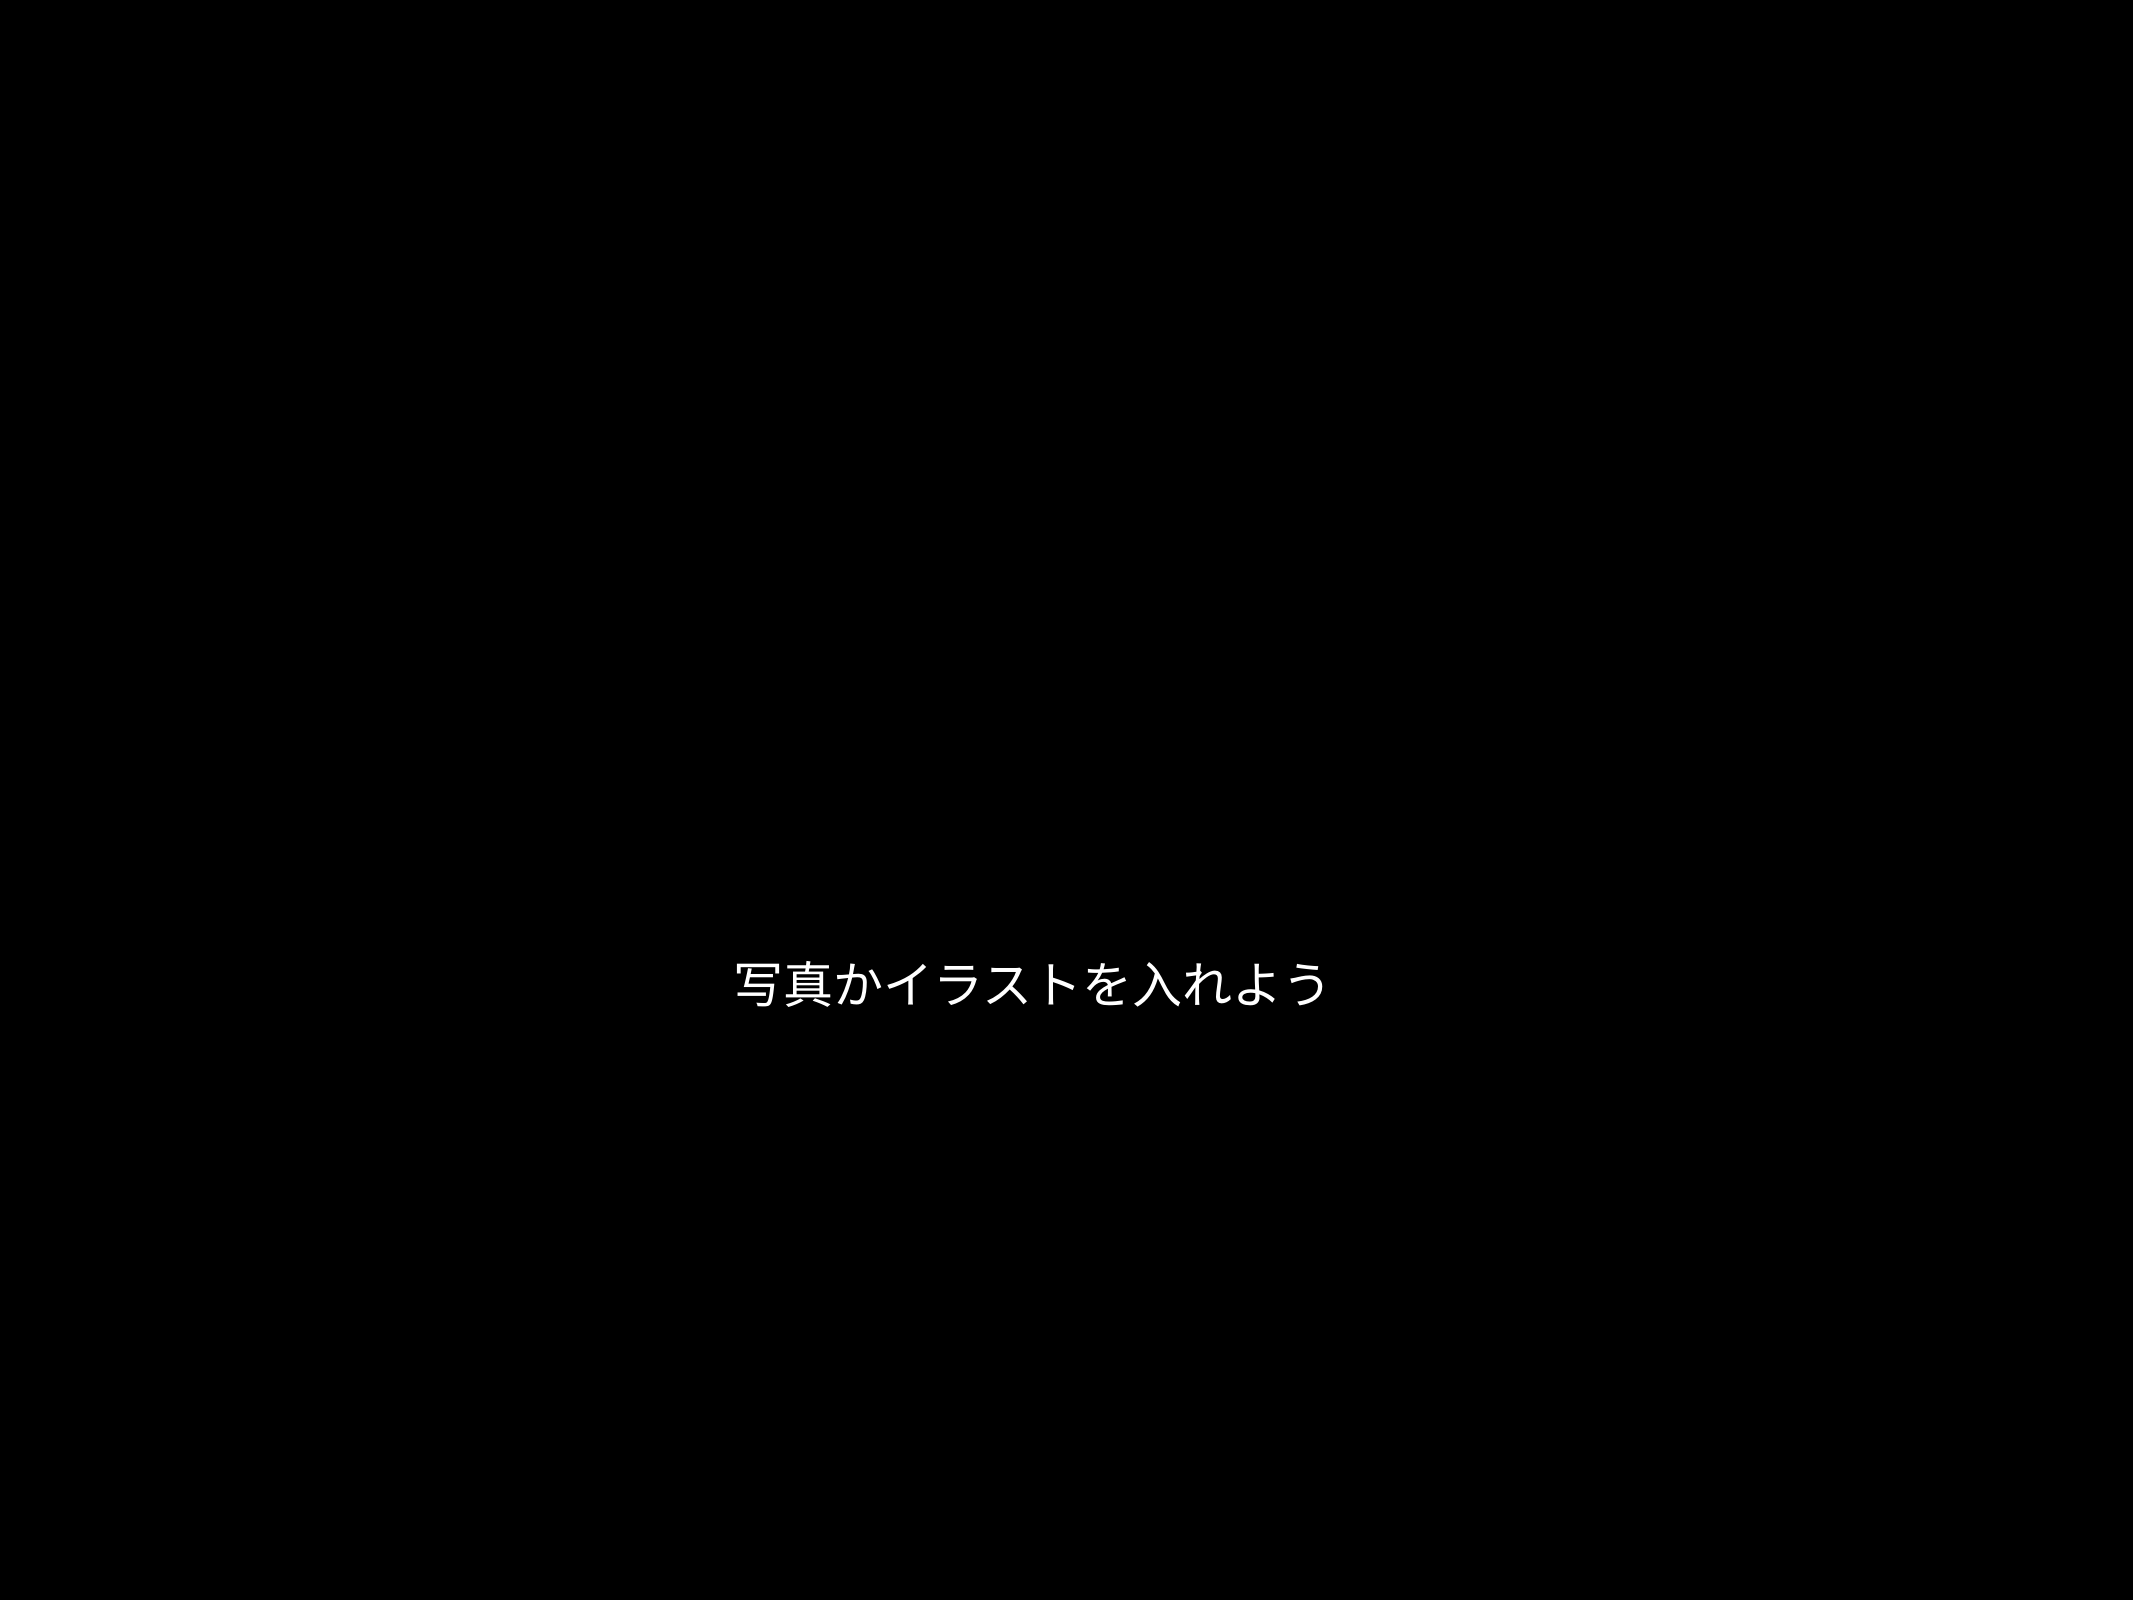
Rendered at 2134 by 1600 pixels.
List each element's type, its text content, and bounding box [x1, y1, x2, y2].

text_box 写真かイラストを入れよう [725, 945, 1342, 1022]
